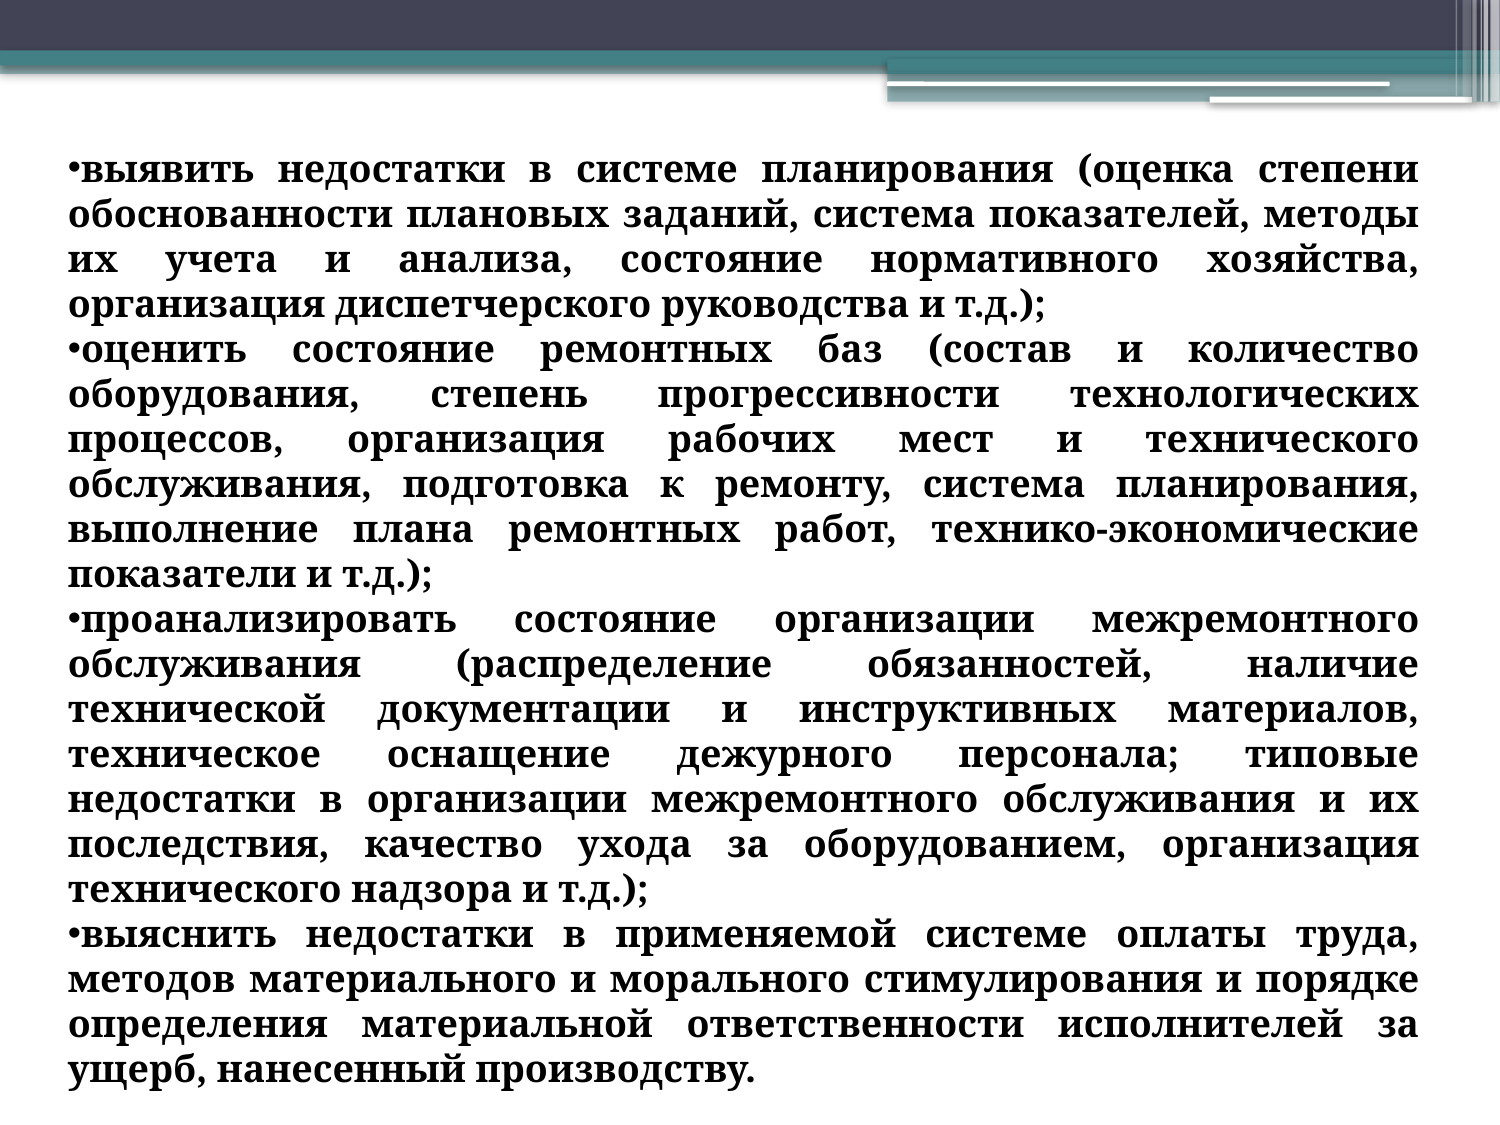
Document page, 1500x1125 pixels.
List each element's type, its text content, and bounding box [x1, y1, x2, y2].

text_box выявить недостатки в системе планирования (оценка степени обоснованности плановых заданий, система показателей, методы их учета и анализа, состояние нормативного хозяйства, организация диспетчерского руководства и т.д.); оценить состояние ремонтных баз (состав и количество оборудования, степень прогрессивности технологических процессов, организация рабочих мест и технического обслуживания, подготовка к ремонту, система планирования, выполнение плана ремонтных работ, технико-экономические показатели и т.д.); проанализировать состояние организации межремонтного обслуживания (распределение обязанностей, наличие технической документации и инструктивных материалов, техническое оснащение дежурного персонала; типовые недостатки в организации межремонтного обслуживания и их последствия, качество ухода за оборудованием, организация технического надзора и т.д.); выяснить недостатки в применяемой системе оплаты труда, методов материального и морального стимулирования и порядке определения материальной ответственности исполнителей за ущерб, нанесенный производству. [53, 137, 1436, 1097]
